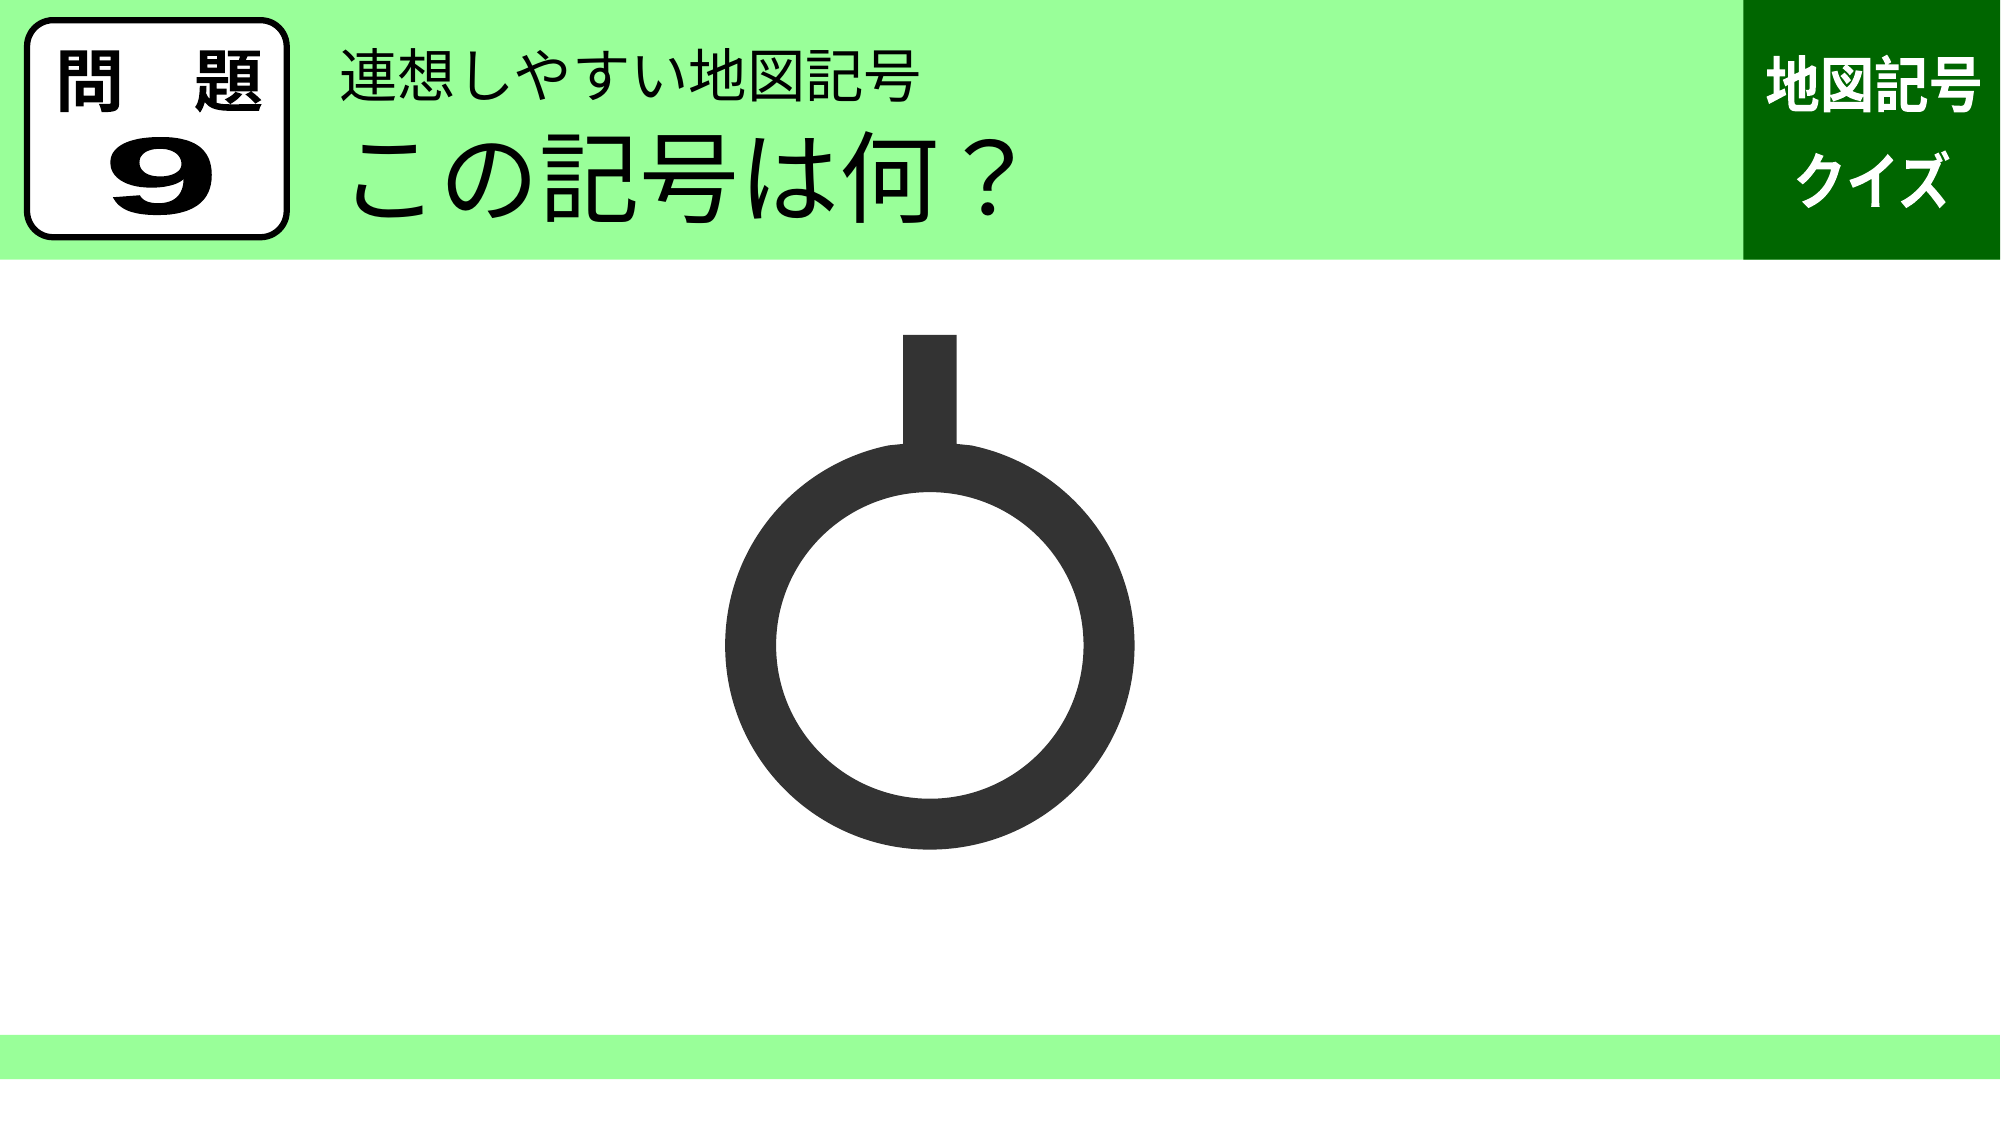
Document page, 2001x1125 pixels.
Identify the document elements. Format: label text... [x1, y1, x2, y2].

text_box 連想しやすい地図記号 [325, 32, 937, 117]
text_box [725, 334, 1135, 850]
text_box [0, 1034, 2000, 1080]
text_box この記号は何？ [324, 107, 1055, 243]
